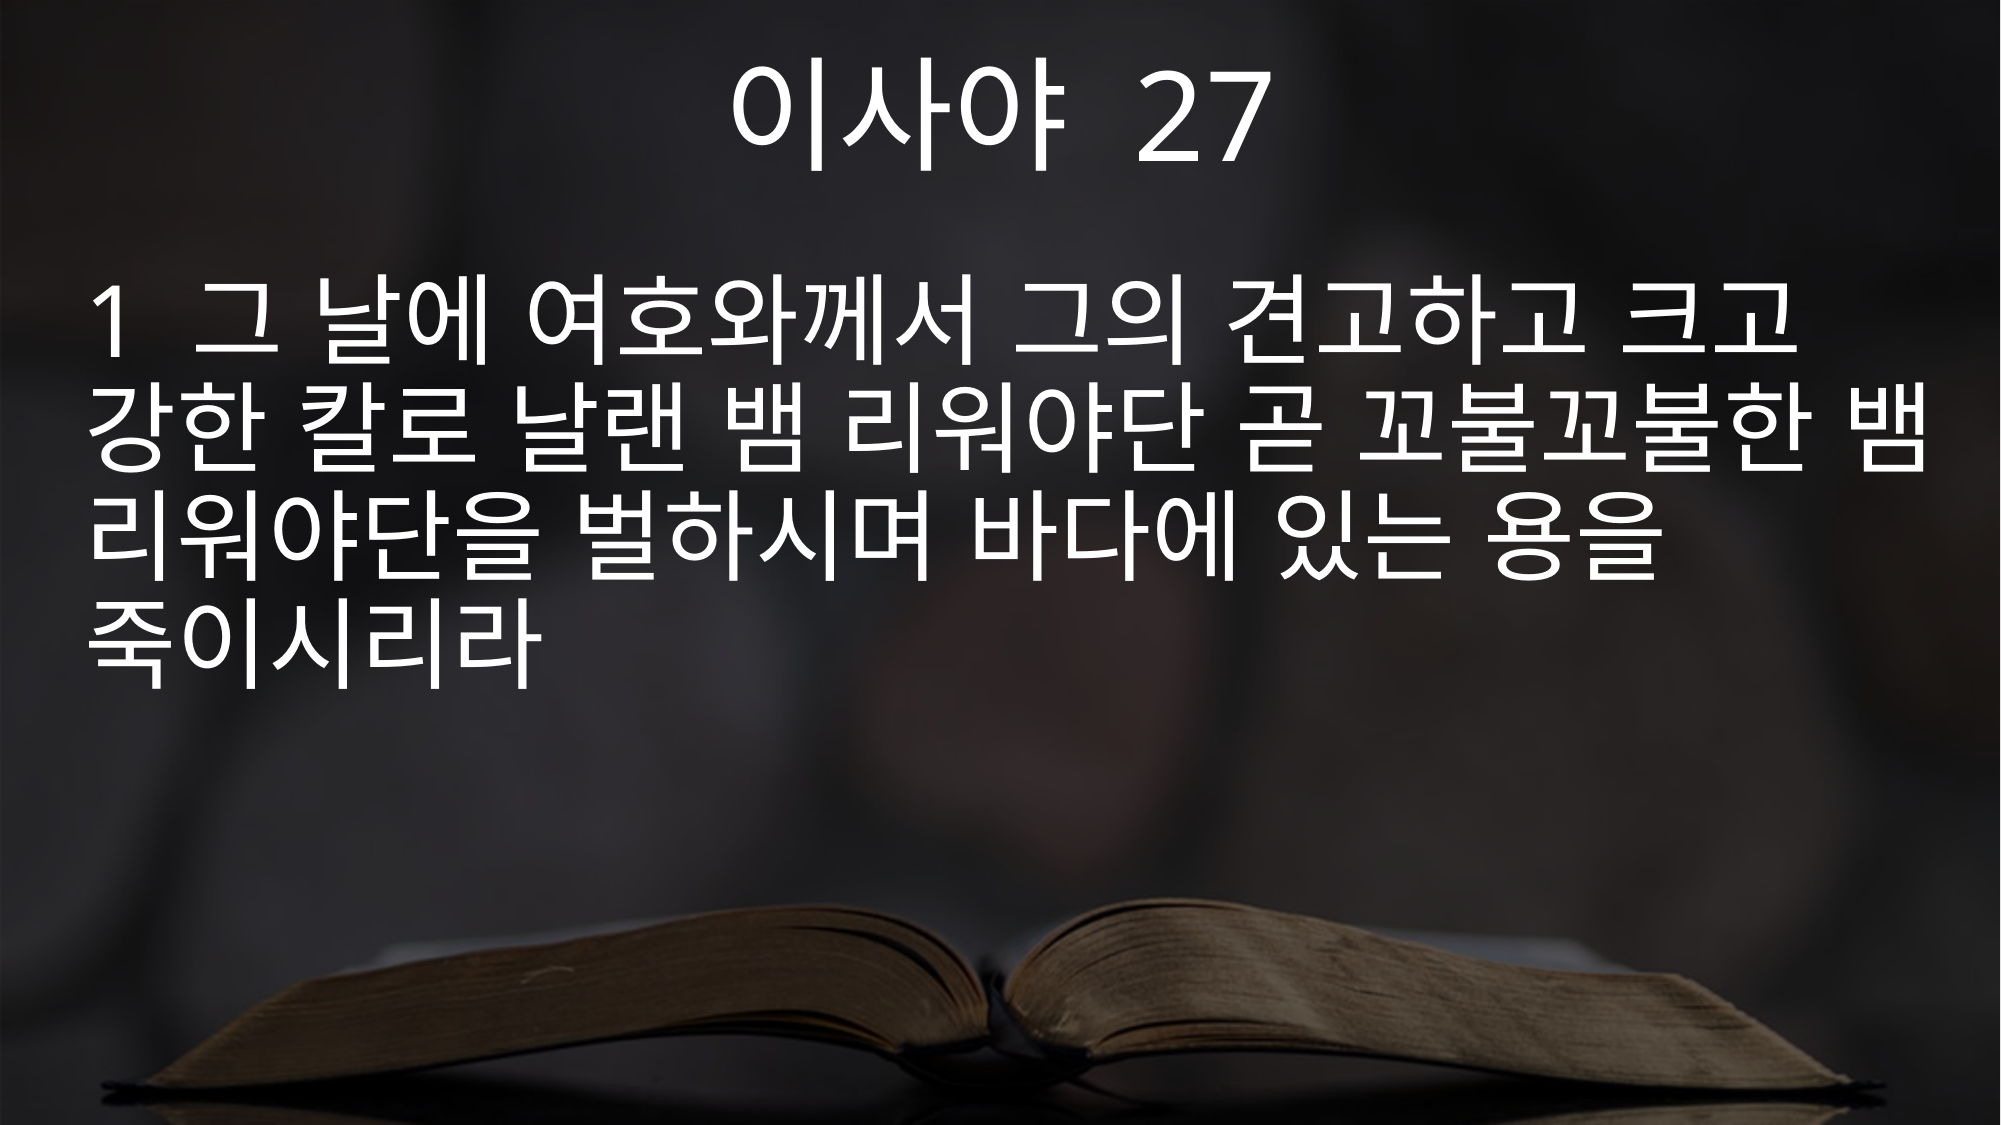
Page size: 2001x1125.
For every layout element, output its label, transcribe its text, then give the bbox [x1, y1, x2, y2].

footer 이사야 27 [0, 32, 2000, 192]
list 1 그 날에 여호와께서 그의 견고하고 크고 강한 칼로 날랜 뱀 리워야단 곧 꼬불꼬불한 뱀 리워야단을 벌하시며 바다에 있는 용을 죽이시리라 [69, 263, 1953, 423]
picture [0, 0, 2001, 1125]
